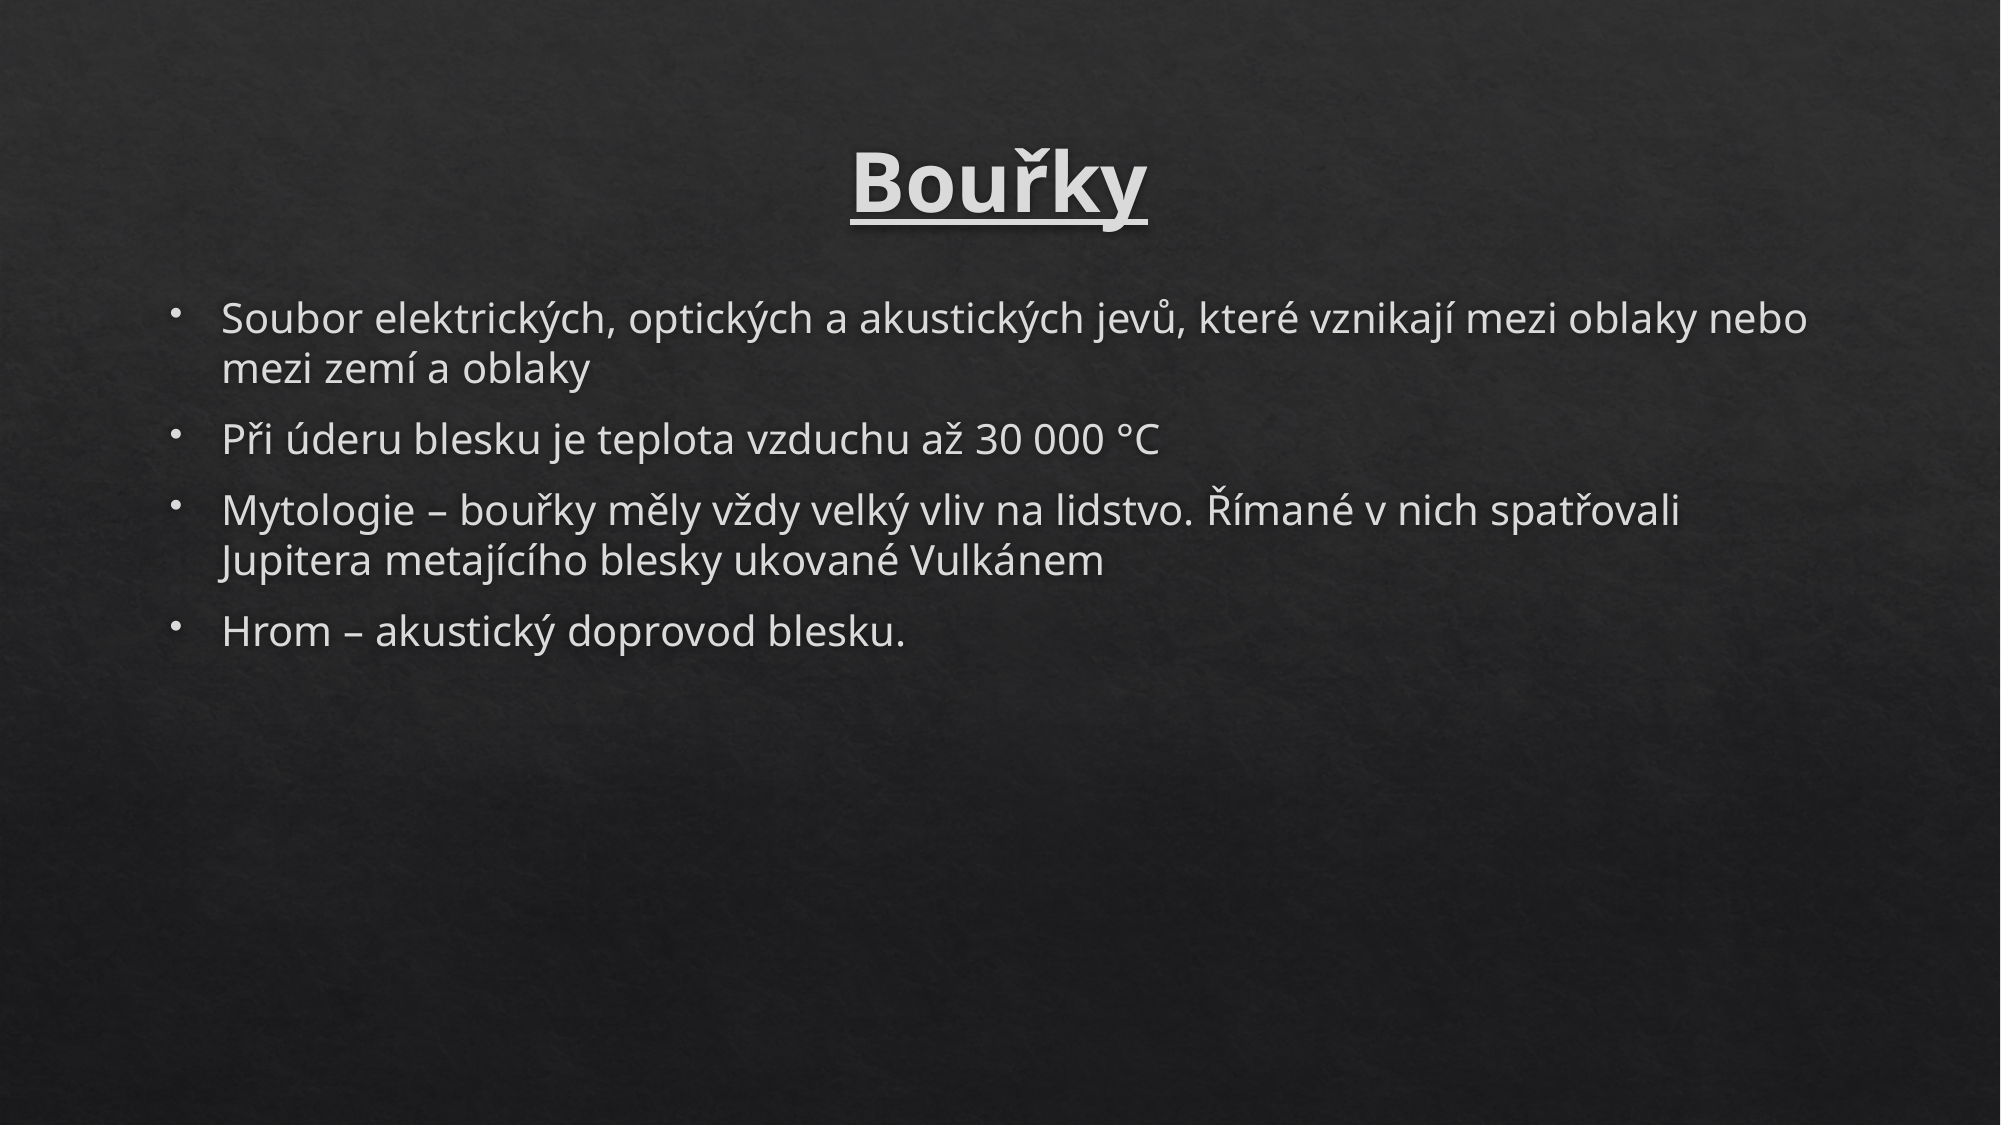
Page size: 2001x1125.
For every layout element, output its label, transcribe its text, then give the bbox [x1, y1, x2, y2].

title Bouřky [149, 99, 1849, 260]
list Soubor elektrických, optických a akustických jevů, které vznikají mezi oblaky nebo mezi zemí a oblaky Při úderu blesku je teplota vzduchu až 30 000 °C Mytologie – bouřky měly vždy velký vliv na lidstvo. Římané v nich spatřovali Jupitera metajícího blesky ukované Vulkánem Hrom – akustický doprovod blesku. [149, 284, 1849, 950]
